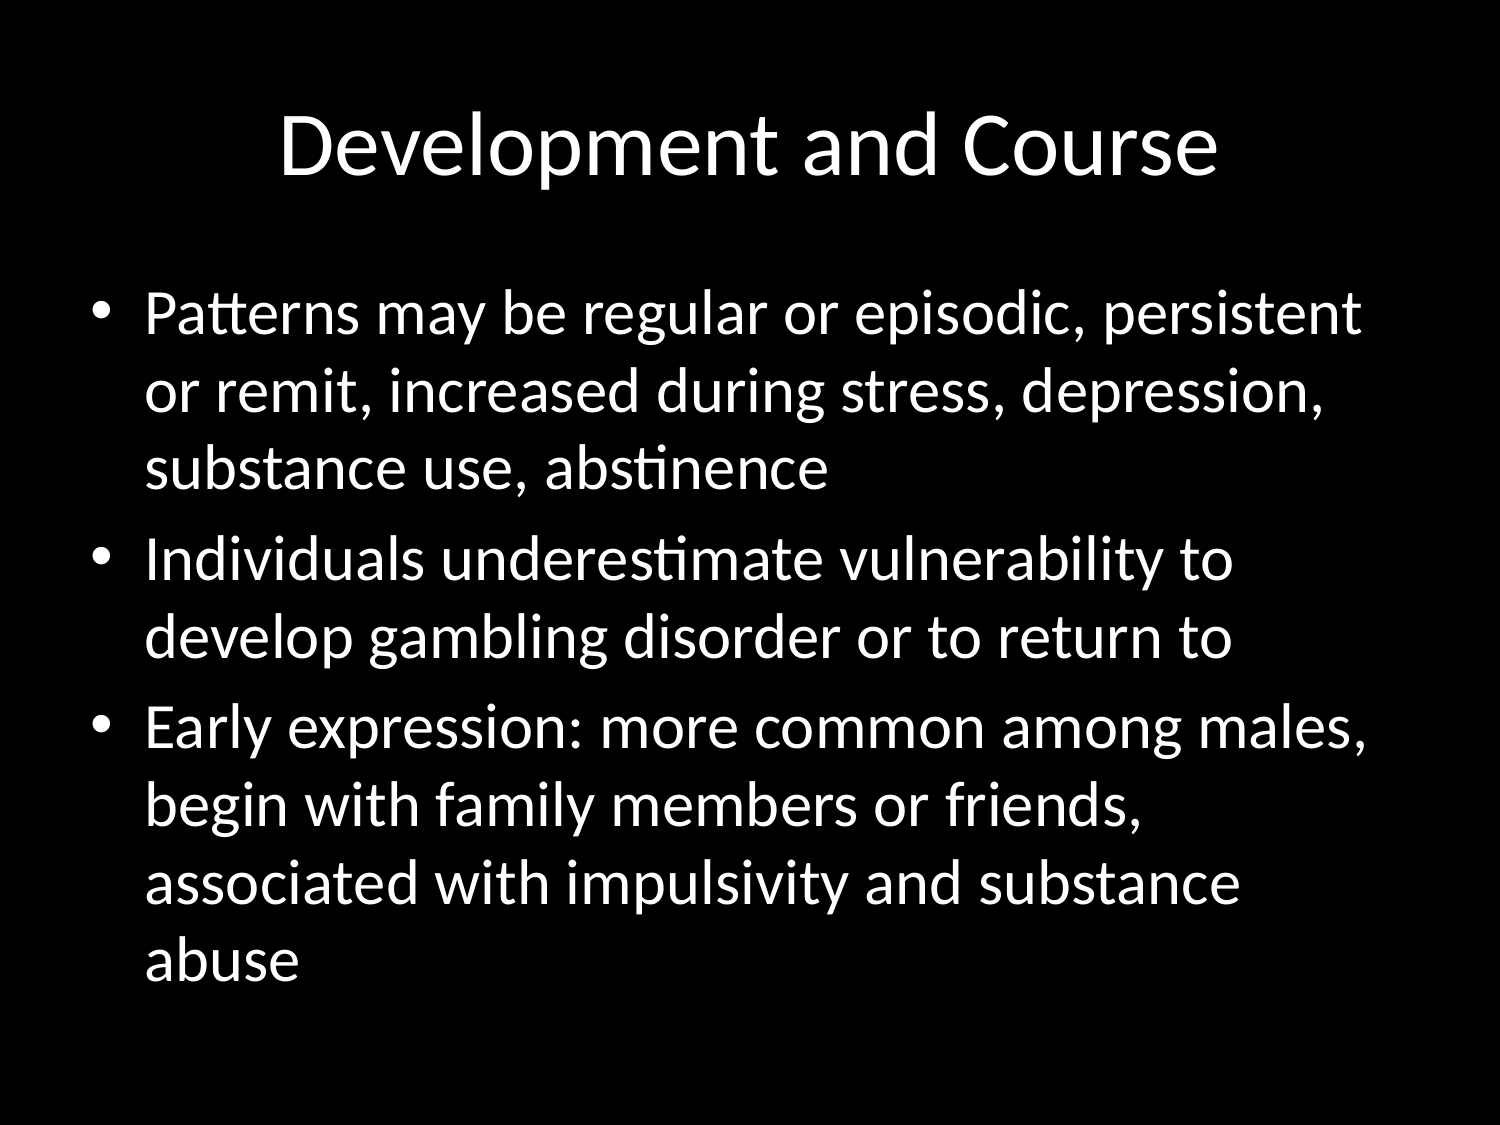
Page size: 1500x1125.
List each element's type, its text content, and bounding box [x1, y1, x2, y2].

list Patterns may be regular or episodic, persistent or remit, increased during stress, depression, substance use, abstinence Individuals underestimate vulnerability to develop gambling disorder or to return to Early expression: more common among males, begin with family members or friends, associated with impulsivity and substance abuse [75, 262, 1425, 1005]
title Development and Course [75, 45, 1425, 233]
